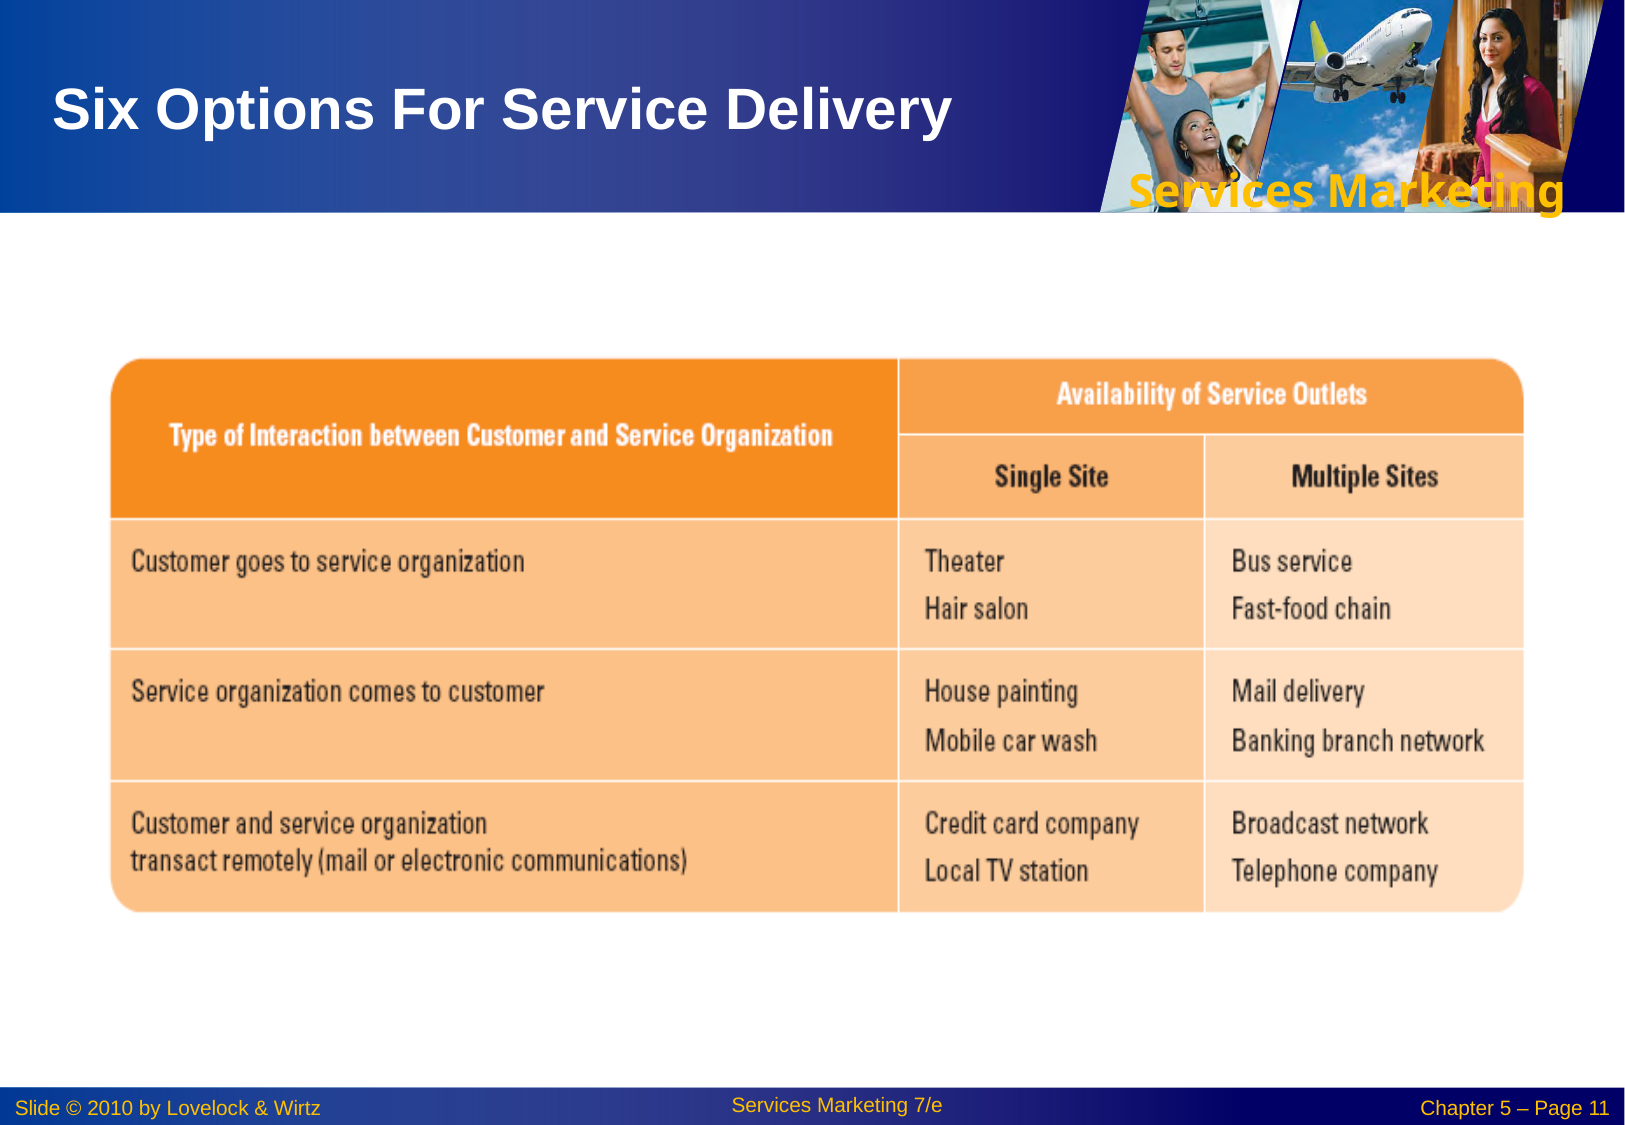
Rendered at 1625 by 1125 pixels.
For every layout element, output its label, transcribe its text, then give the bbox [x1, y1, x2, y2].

picture [1546, 187, 1556, 202]
picture [1100, 0, 1604, 213]
title Six Options For Service Delivery [36, 37, 1088, 176]
picture [99, 339, 1531, 926]
picture [1162, 186, 1172, 192]
